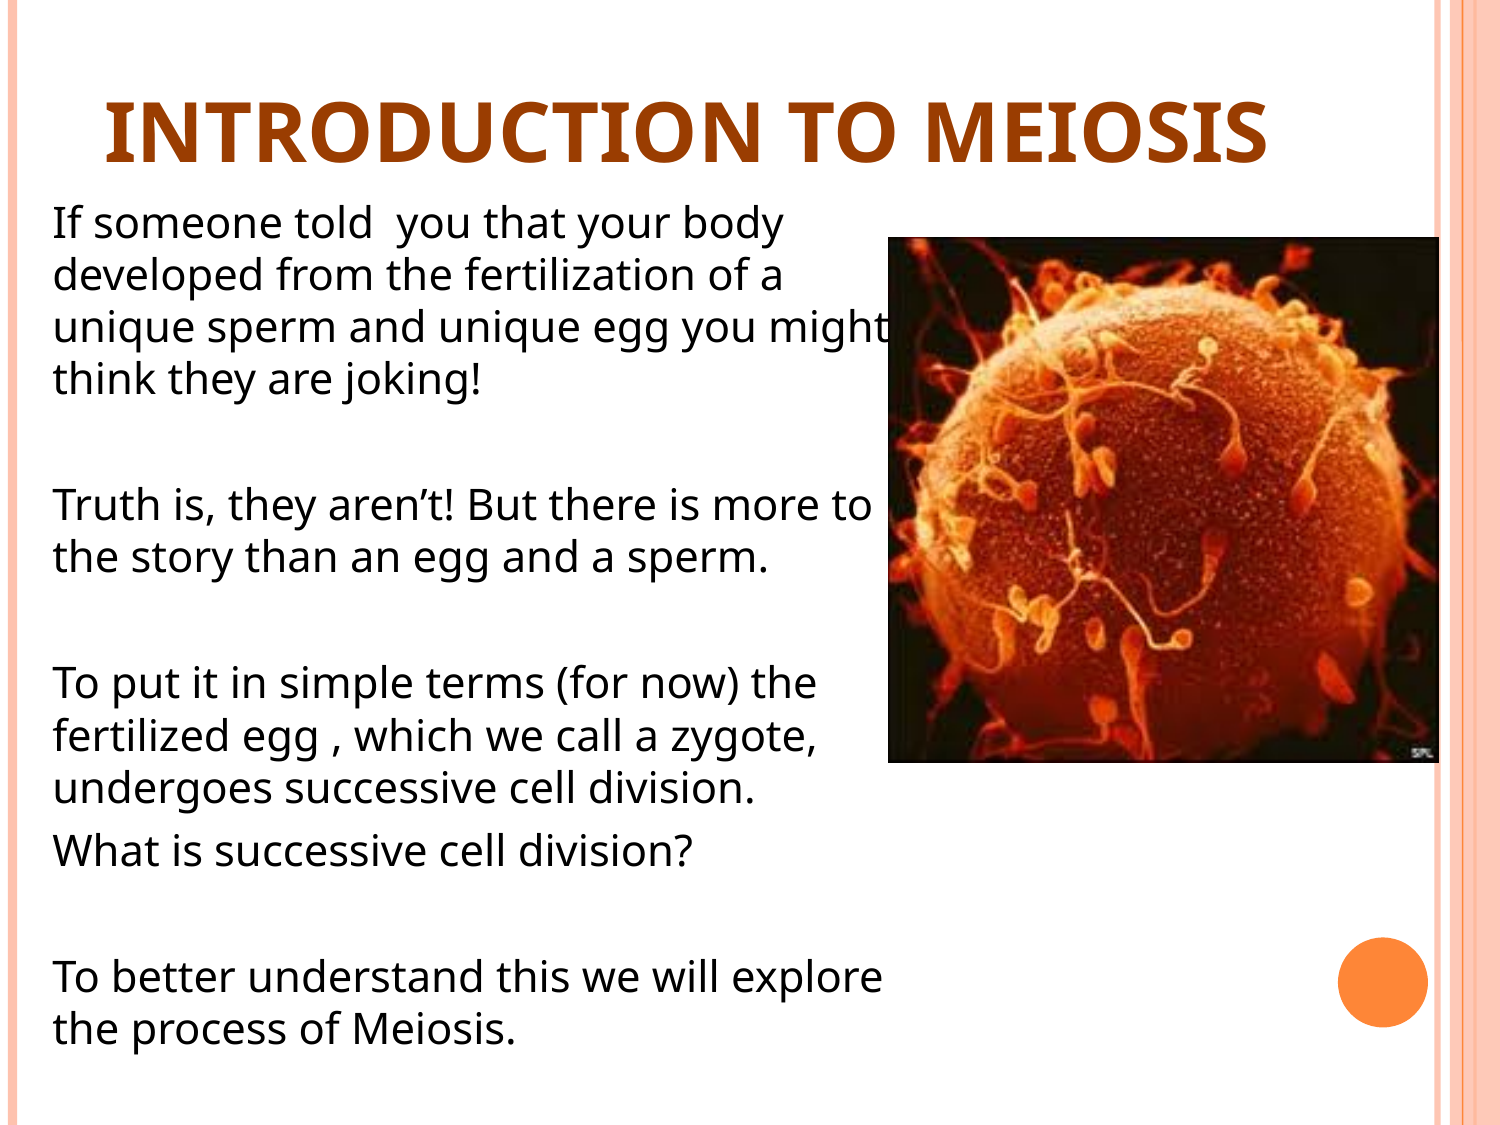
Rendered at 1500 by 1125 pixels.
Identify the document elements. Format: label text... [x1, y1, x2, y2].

list If someone told you that your body developed from the fertilization of a unique sperm and unique egg you might think they are joking! Truth is, they aren’t! But there is more to the story than an egg and a sperm. To put it in simple terms (for now) the fertilized egg , which we call a zygote, undergoes successive cell division. What is successive cell division? To better understand this we will explore the process of Meiosis. [37, 187, 913, 1062]
title Introduction to Meiosis [75, 0, 1300, 187]
picture [887, 236, 1439, 763]
